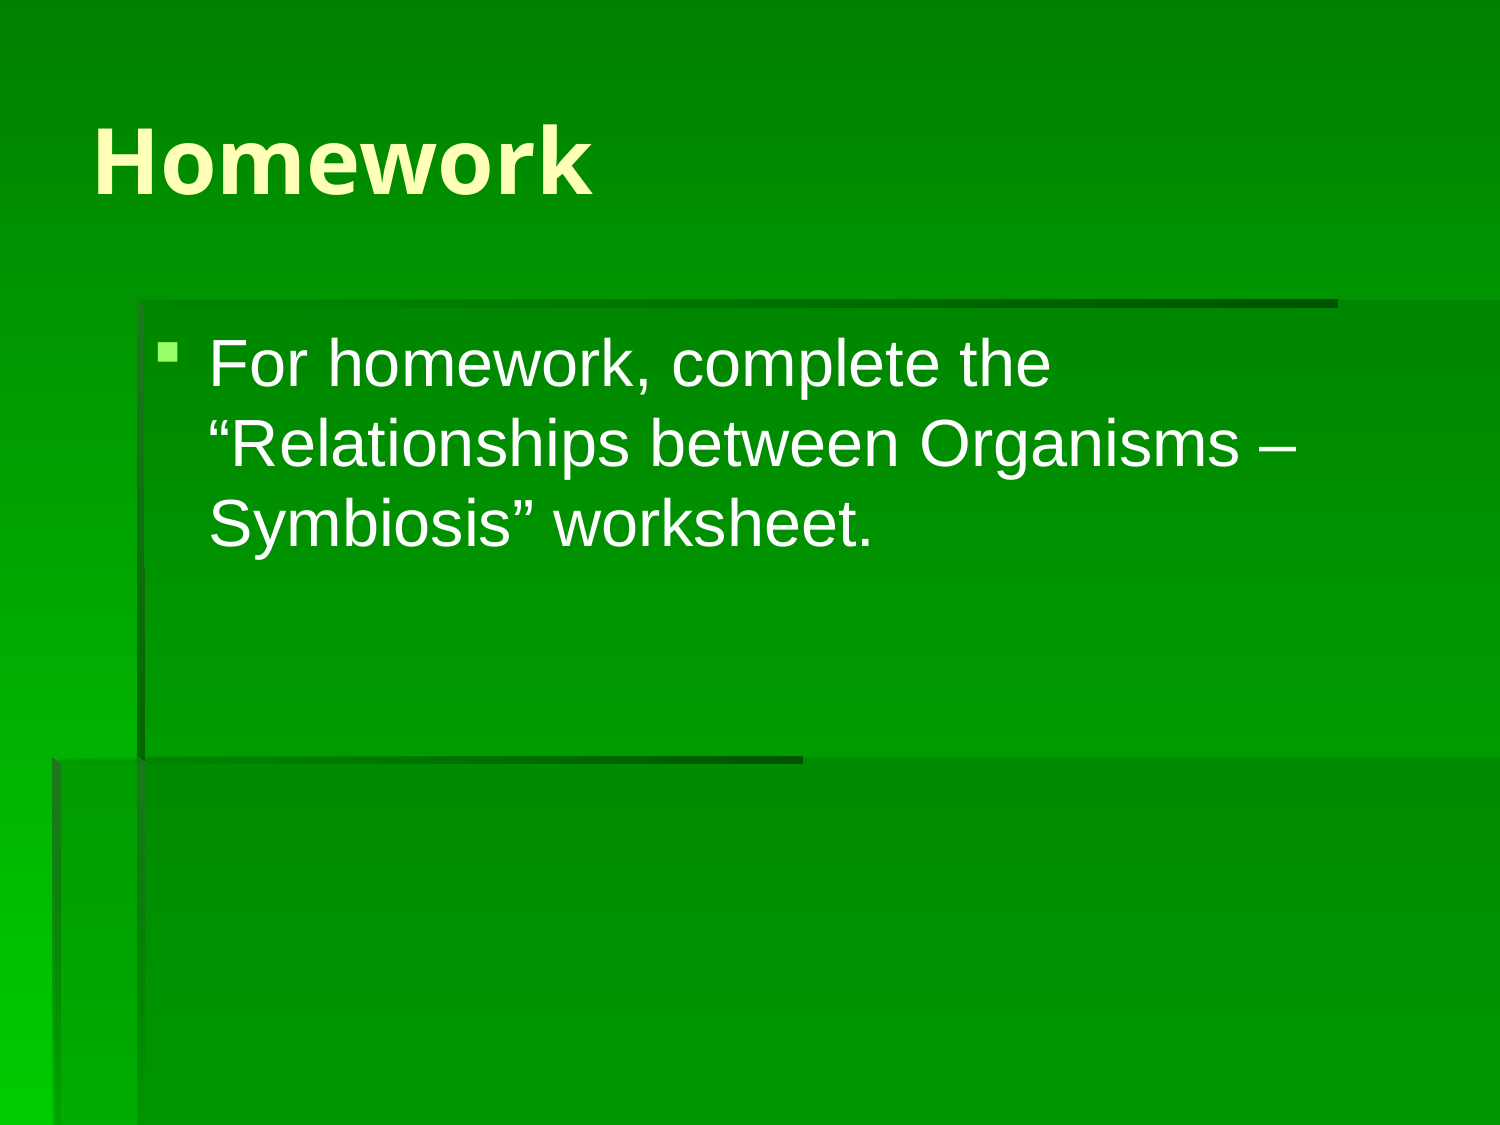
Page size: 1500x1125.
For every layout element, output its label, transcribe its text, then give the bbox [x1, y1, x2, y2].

title Homework [74, 39, 1451, 276]
list For homework, complete the “Relationships between Organisms – Symbiosis” worksheet. [137, 312, 1452, 1001]
